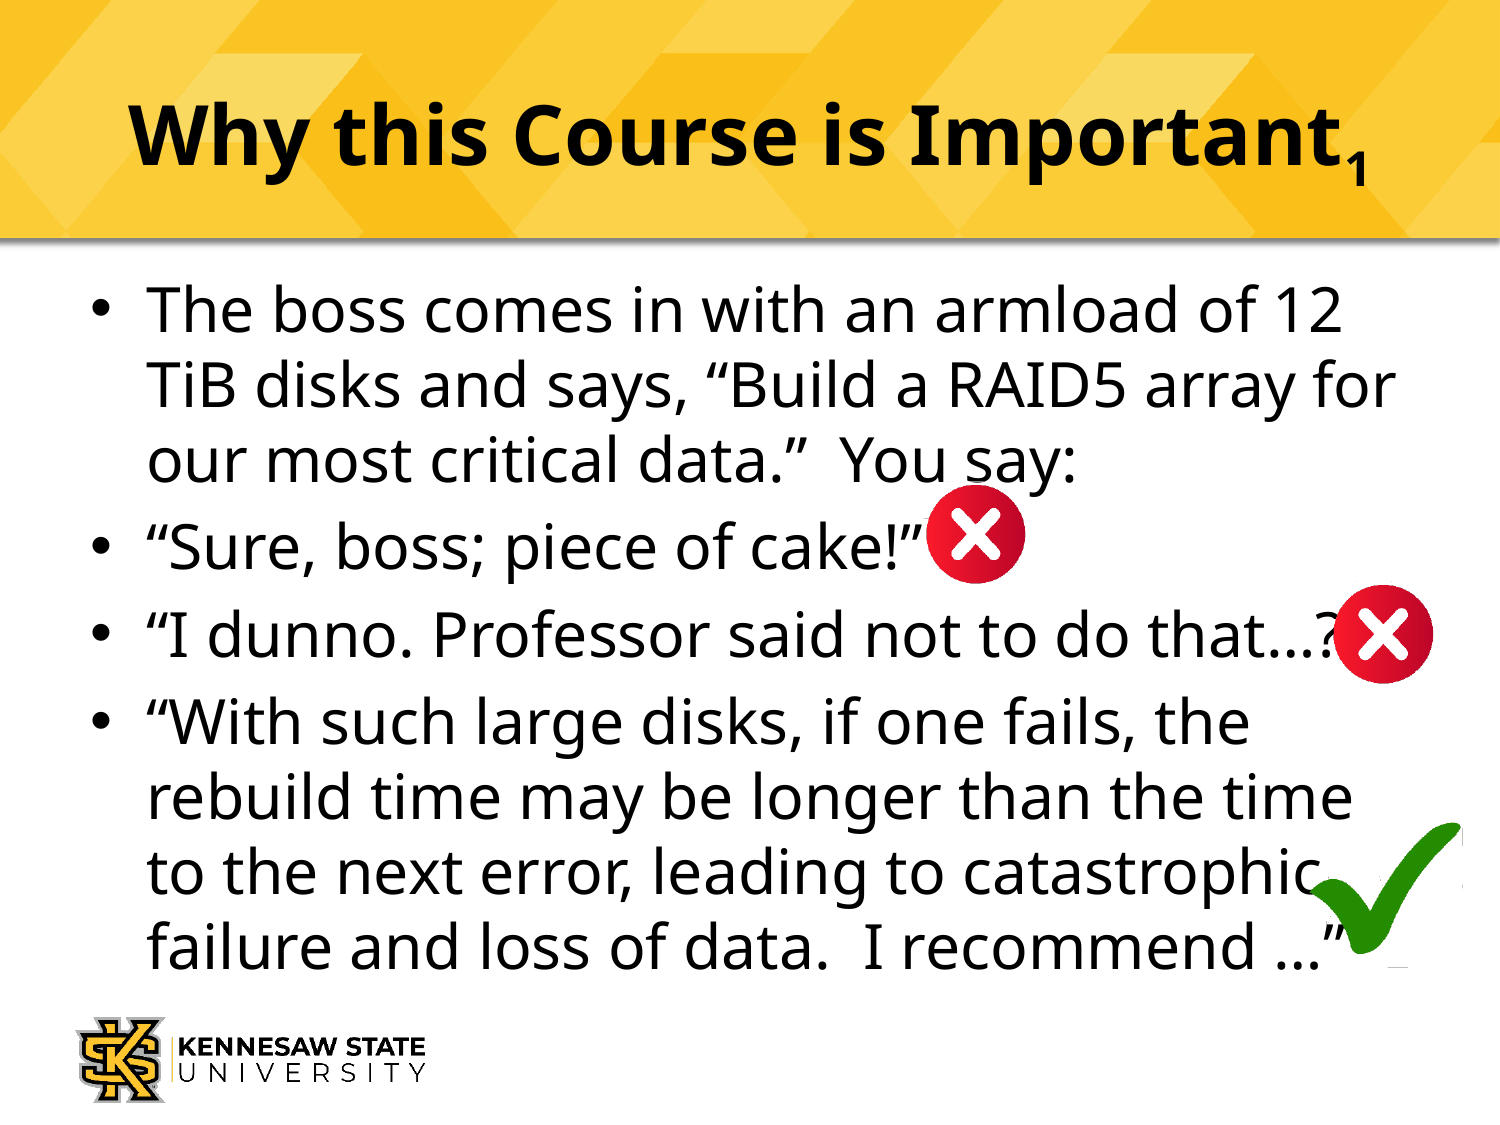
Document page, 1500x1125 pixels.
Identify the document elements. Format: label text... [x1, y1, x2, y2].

picture [1304, 797, 1463, 968]
picture [0, 0, 1500, 251]
list The boss comes in with an armload of 12 TiB disks and says, “Build a RAID5 array for our most critical data.” You say: “Sure, boss; piece of cake!” “I dunno. Professor said not to do that…?” “With such large disks, if one fails, the rebuild time may be longer than the time to the next error, leading to catastrophic failure and loss of data. I recommend …” [75, 262, 1425, 1005]
picture [1331, 581, 1436, 687]
title Why this Course is Important1 [75, 45, 1425, 233]
picture [75, 1017, 425, 1103]
picture [924, 481, 1028, 586]
